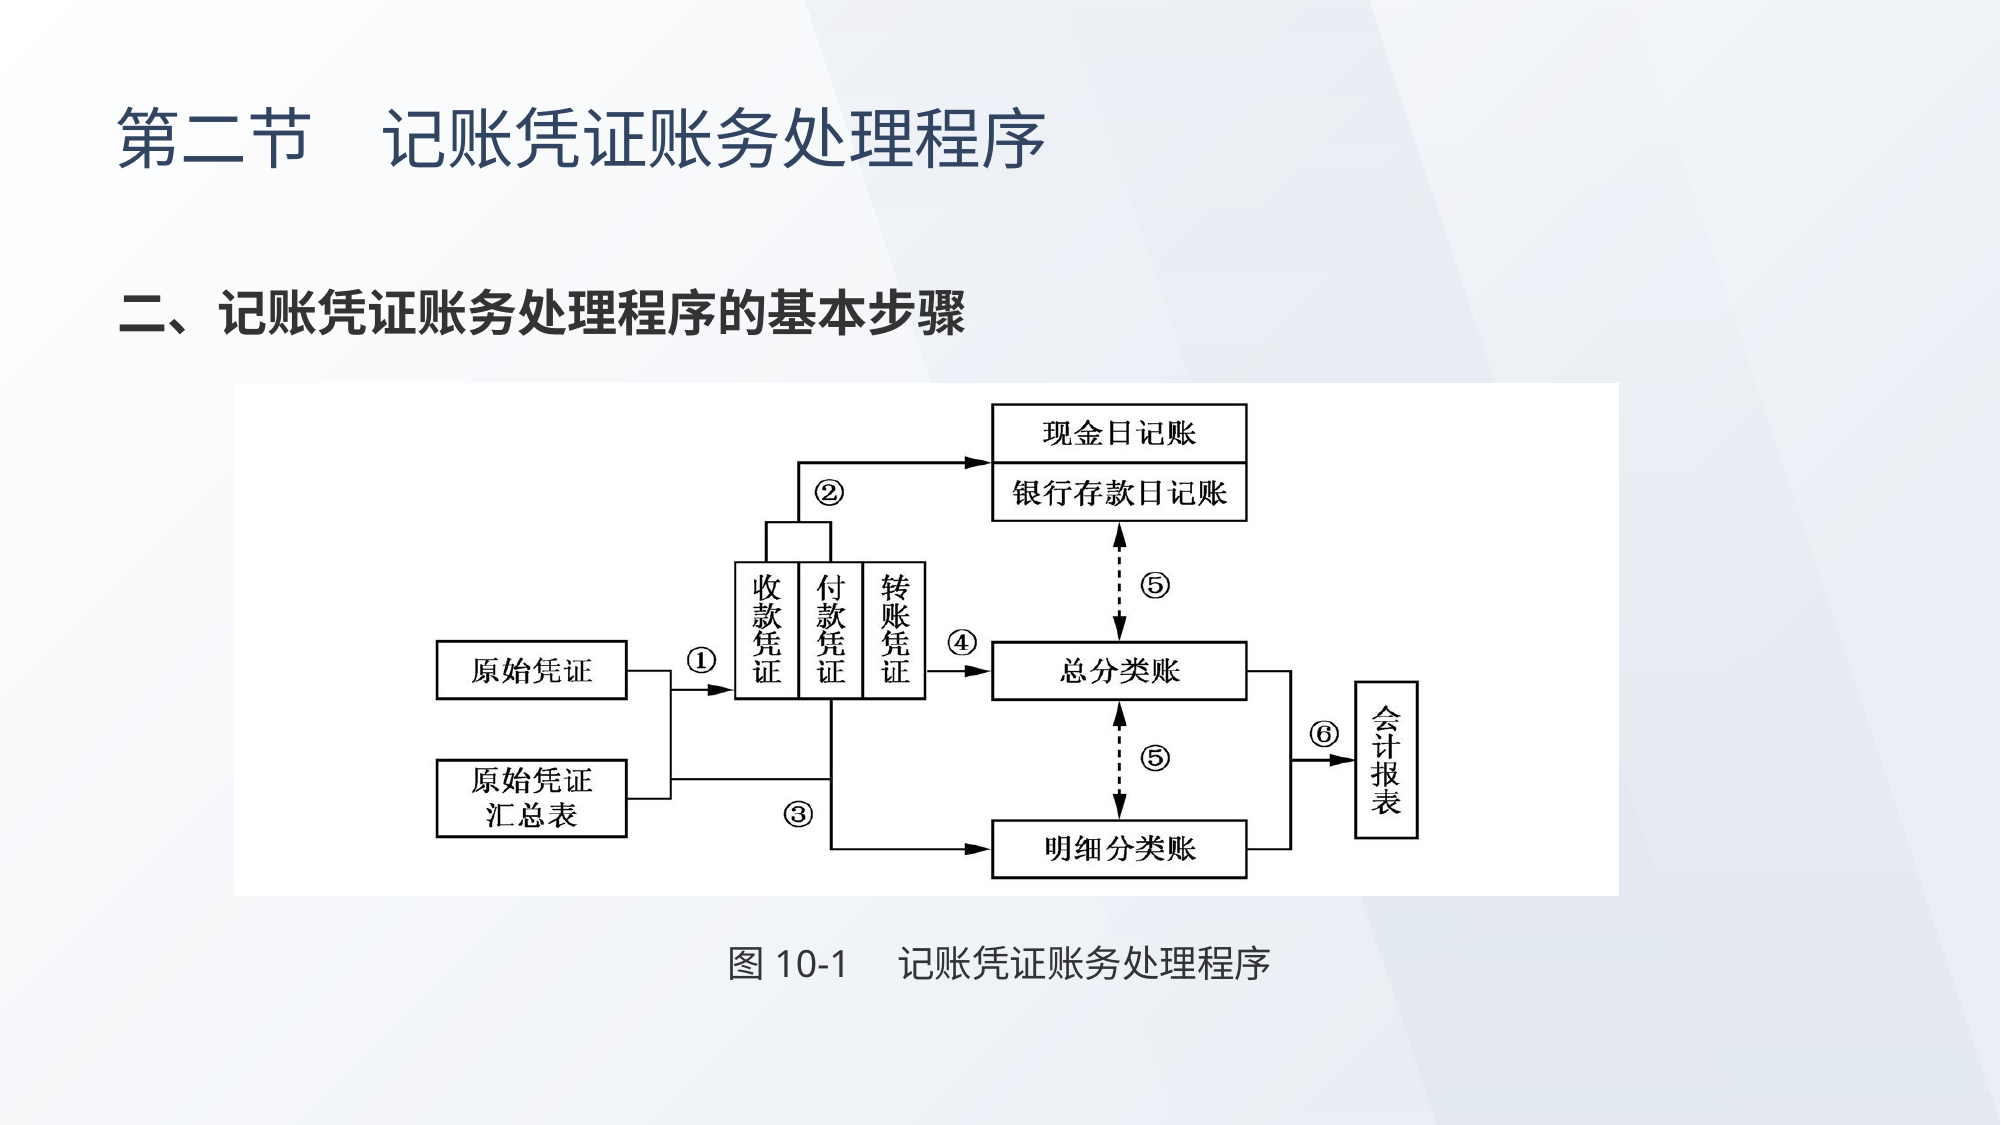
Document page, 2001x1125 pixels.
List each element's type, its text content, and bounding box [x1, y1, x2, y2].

title 第二节 记账凭证账务处理程序 [114, 59, 1886, 178]
picture [234, 383, 1619, 896]
text_box 二、记账凭证账务处理程序的基本步骤 [102, 259, 1903, 1021]
text_box 图10-1 记账凭证账务处理程序 [713, 949, 1287, 993]
